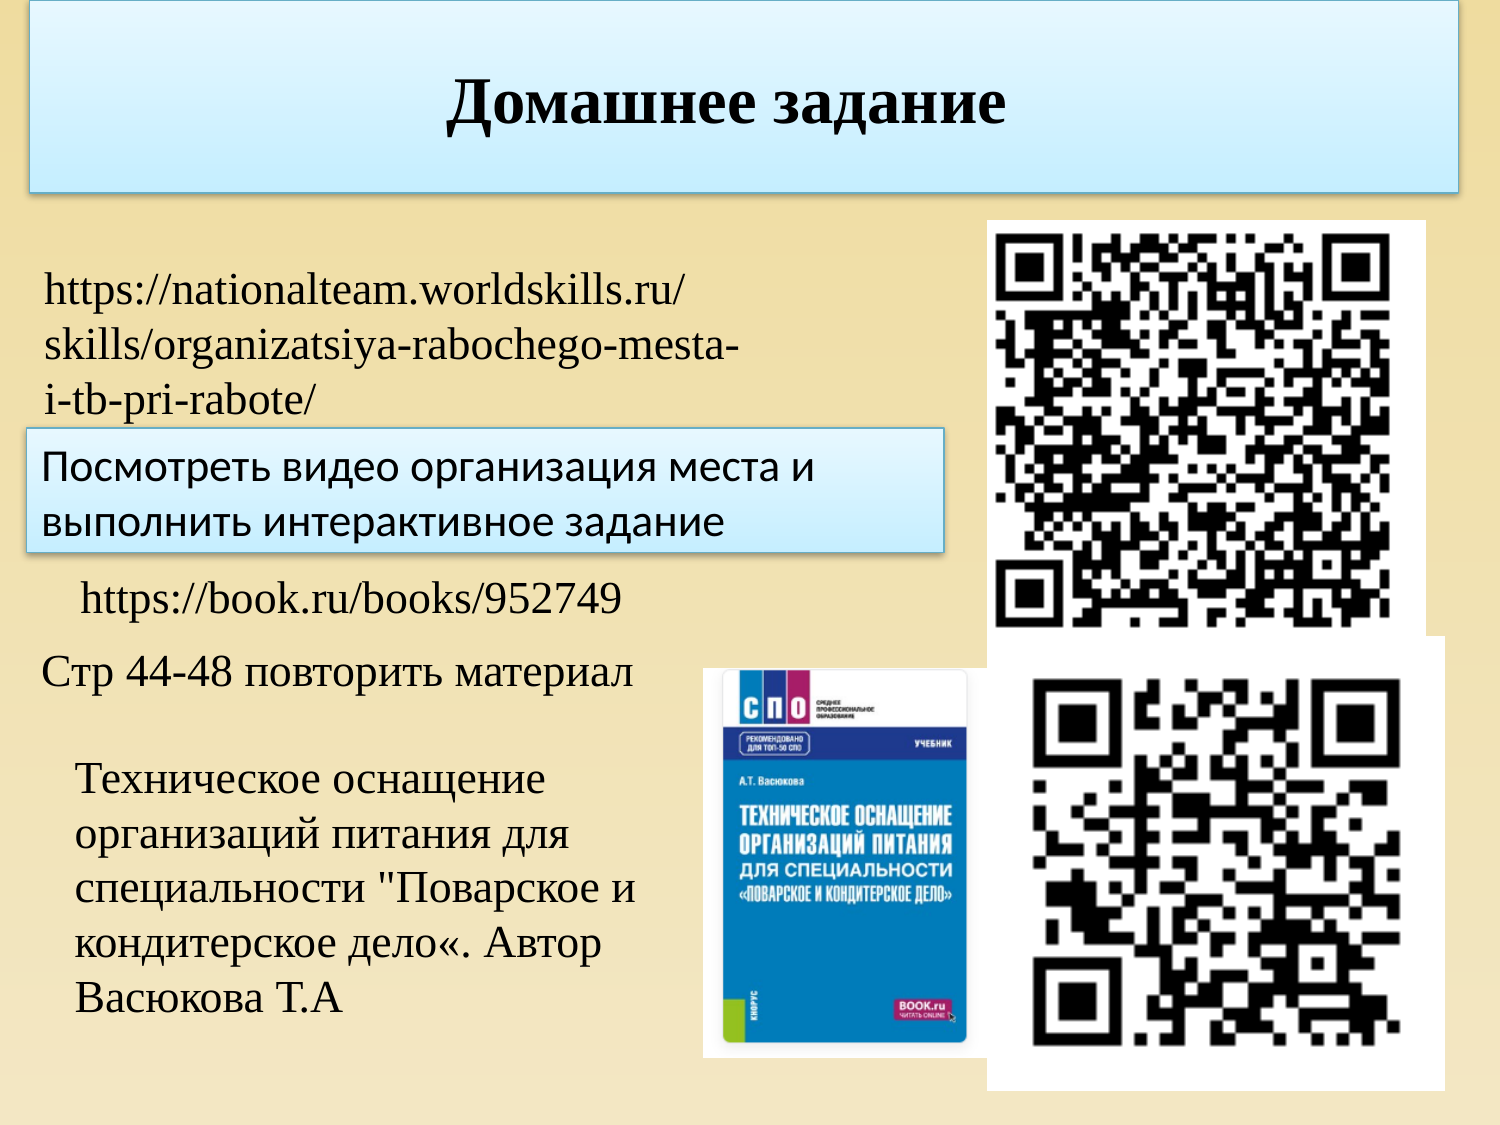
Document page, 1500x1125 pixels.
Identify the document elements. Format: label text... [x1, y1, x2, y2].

text_box Домашнее задание [29, 0, 1459, 194]
text_box https://nationalteam.worldskills.ru/skills/organizatsiya-rabochego-mesta-i-tb-pri-rabote/ [29, 251, 780, 425]
text_box [76, 135, 1483, 250]
text_box [55, 201, 981, 422]
text_box Посмотреть видео организация места и выполнить интерактивное задание [26, 427, 945, 553]
text_box Стр 44-48 повторить материал [26, 633, 668, 704]
picture [703, 220, 1445, 1091]
text_box Техническое оснащение организаций питания для специальности "Поварское и кондитерское дело«. Автор Васюкова Т.А [59, 739, 698, 1030]
text_box https://book.ru/books/952749 [65, 560, 638, 630]
